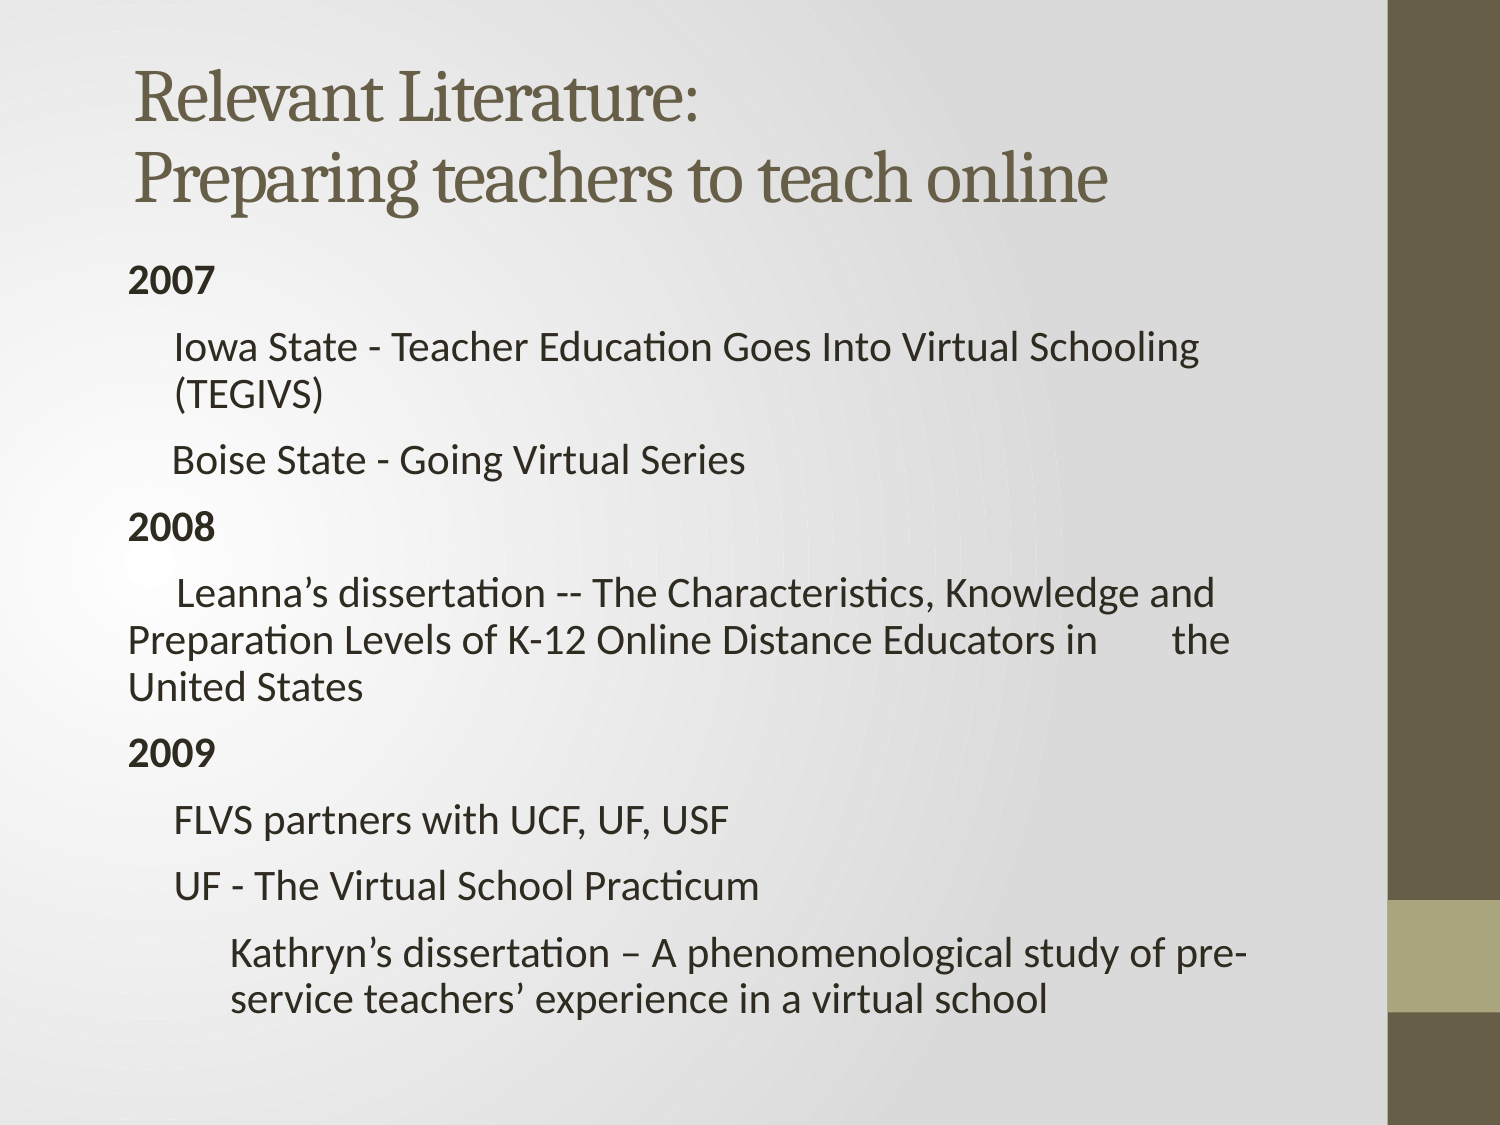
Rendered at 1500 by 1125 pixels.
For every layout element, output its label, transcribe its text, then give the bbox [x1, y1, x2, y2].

title Relevant Literature: Preparing teachers to teach online [118, 24, 1369, 250]
list 2007 Iowa State - Teacher Education Goes Into Virtual Schooling (TEGIVS) Boise State - Going Virtual Series 2008 Leanna’s dissertation -- The Characteristics, Knowledge and Preparation Levels of K-12 Online Distance Educators in the United States 2009 FLVS partners with UCF, UF, USF UF - The Virtual School Practicum Kathryn’s dissertation – A phenomenological study of pre-service teachers’ experience in a virtual school [95, 249, 1321, 1038]
